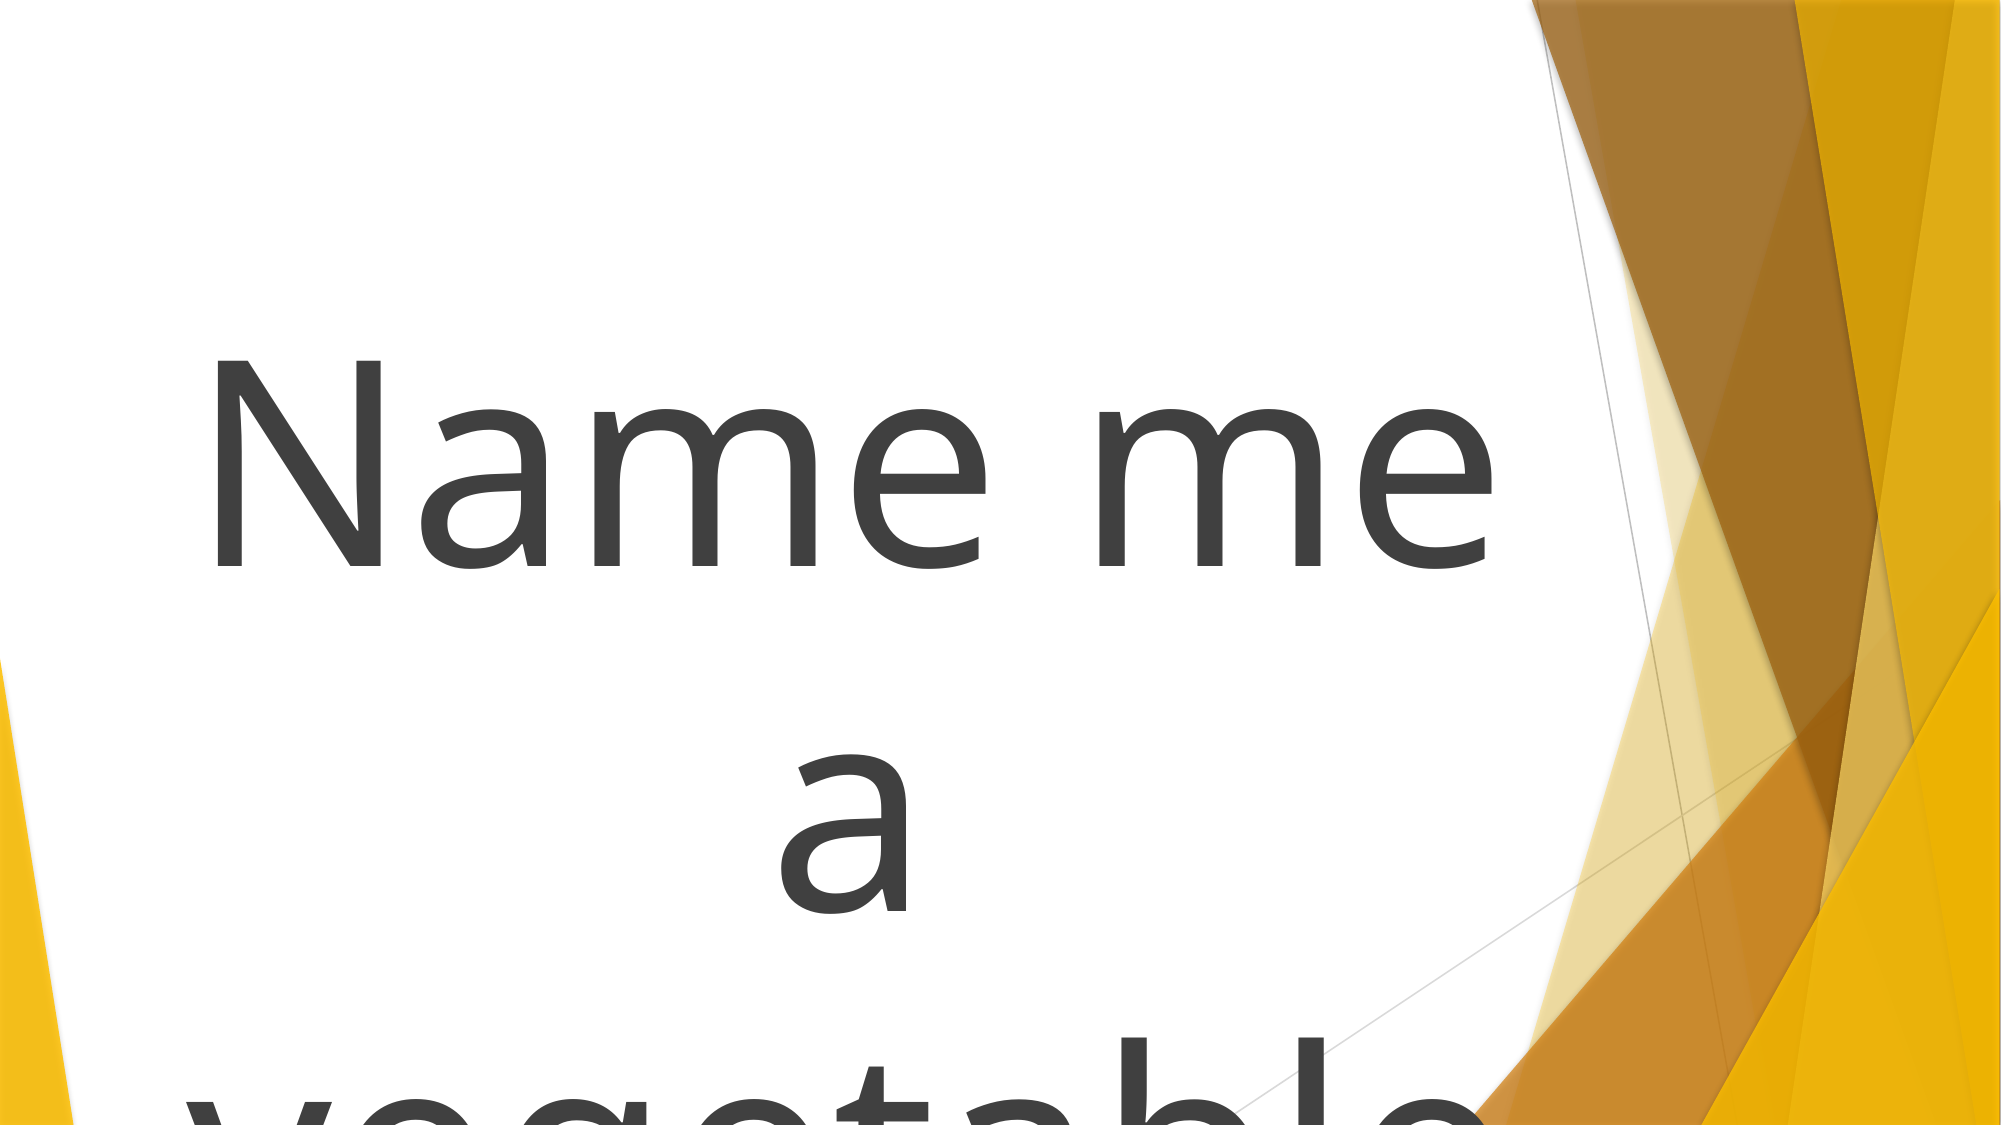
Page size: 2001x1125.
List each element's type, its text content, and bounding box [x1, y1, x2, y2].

list Name me a vegetable [73, 271, 1624, 908]
